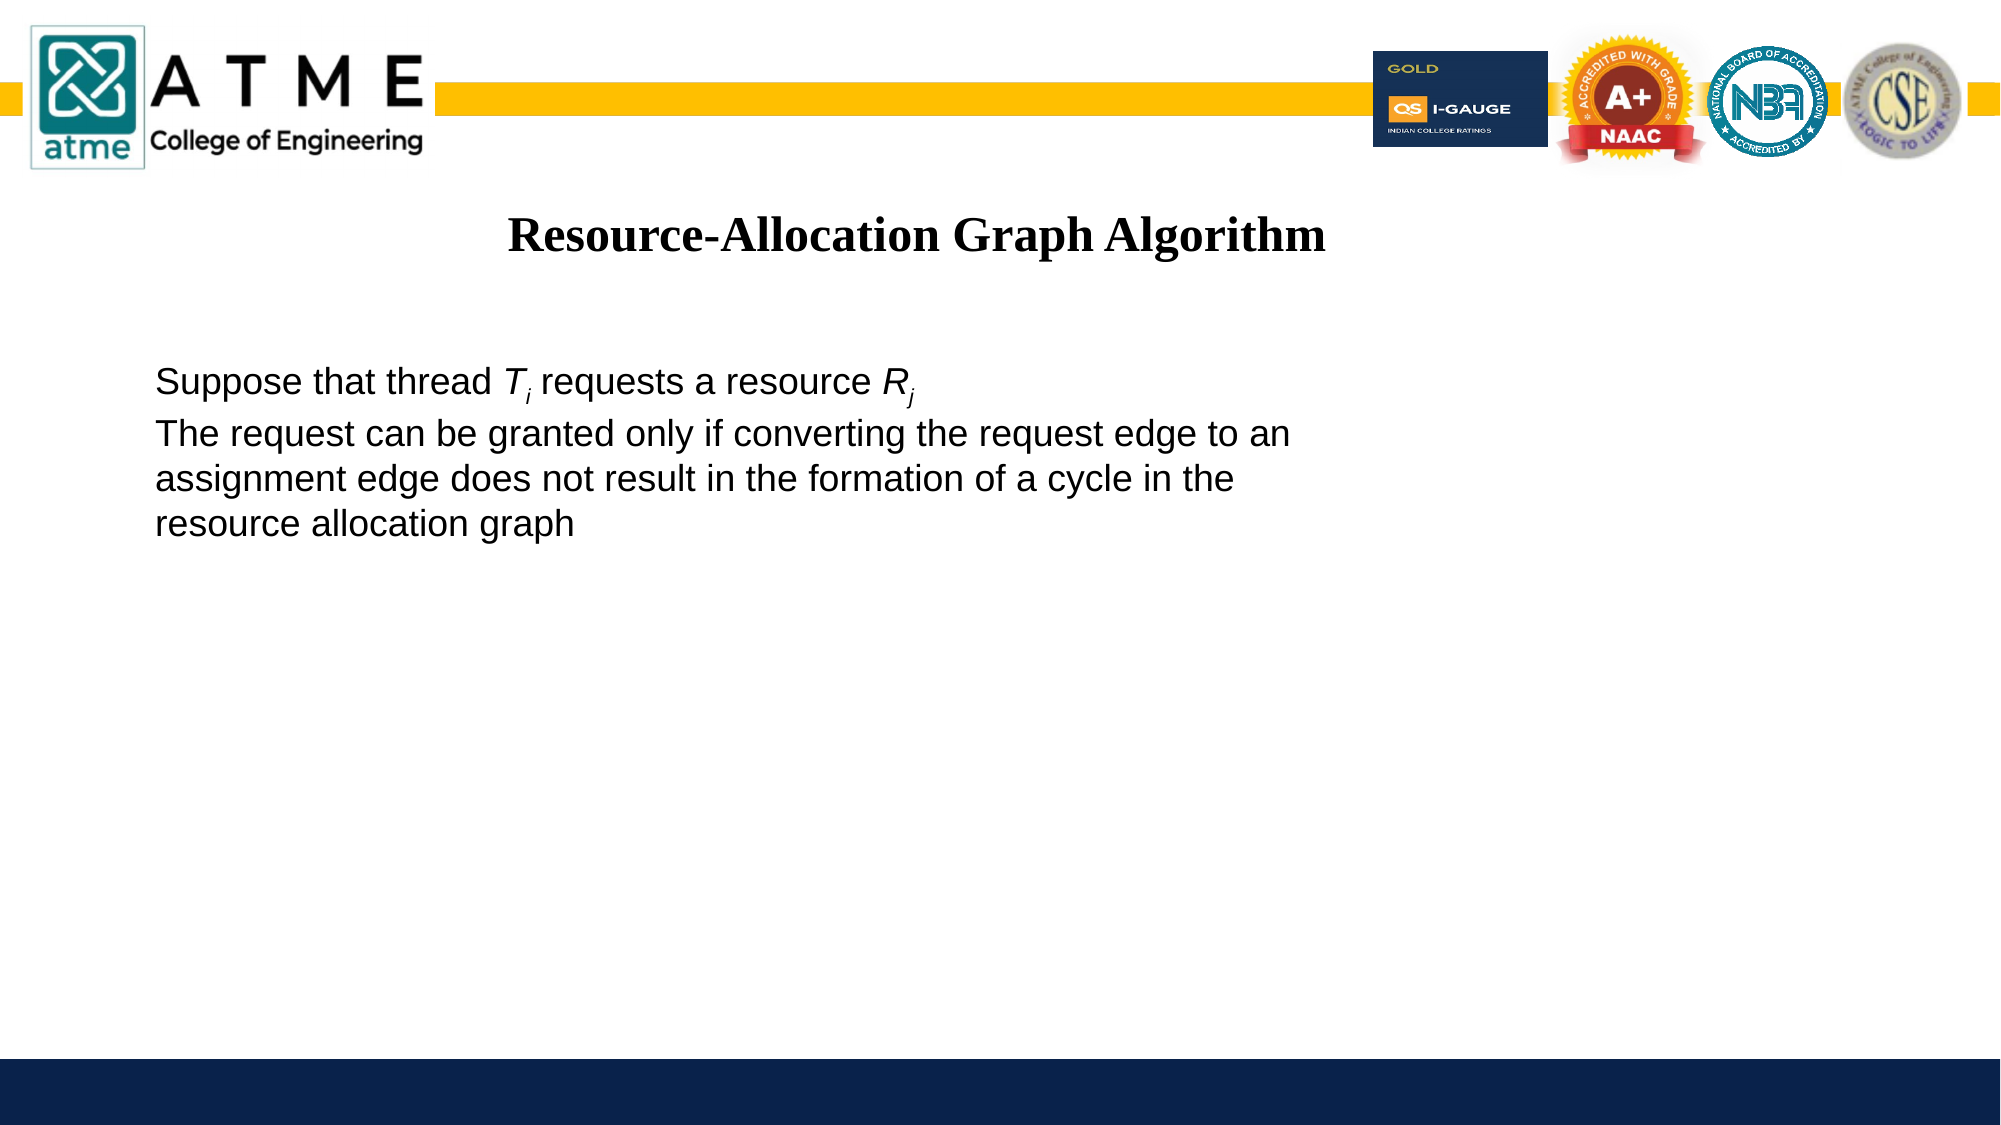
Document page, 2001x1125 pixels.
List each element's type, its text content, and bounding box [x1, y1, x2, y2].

picture [1373, 20, 1828, 180]
picture [22, 15, 435, 178]
picture [0, 1059, 2001, 1125]
list Suppose that thread Ti requests a resource Rj The request can be granted only if converting the request edge to an assignment edge does not result in the formation of a cycle in the resource allocation graph [140, 349, 1397, 1056]
title Resource-Allocation Graph Algorithm [492, 193, 1749, 289]
picture [1840, 26, 1968, 176]
